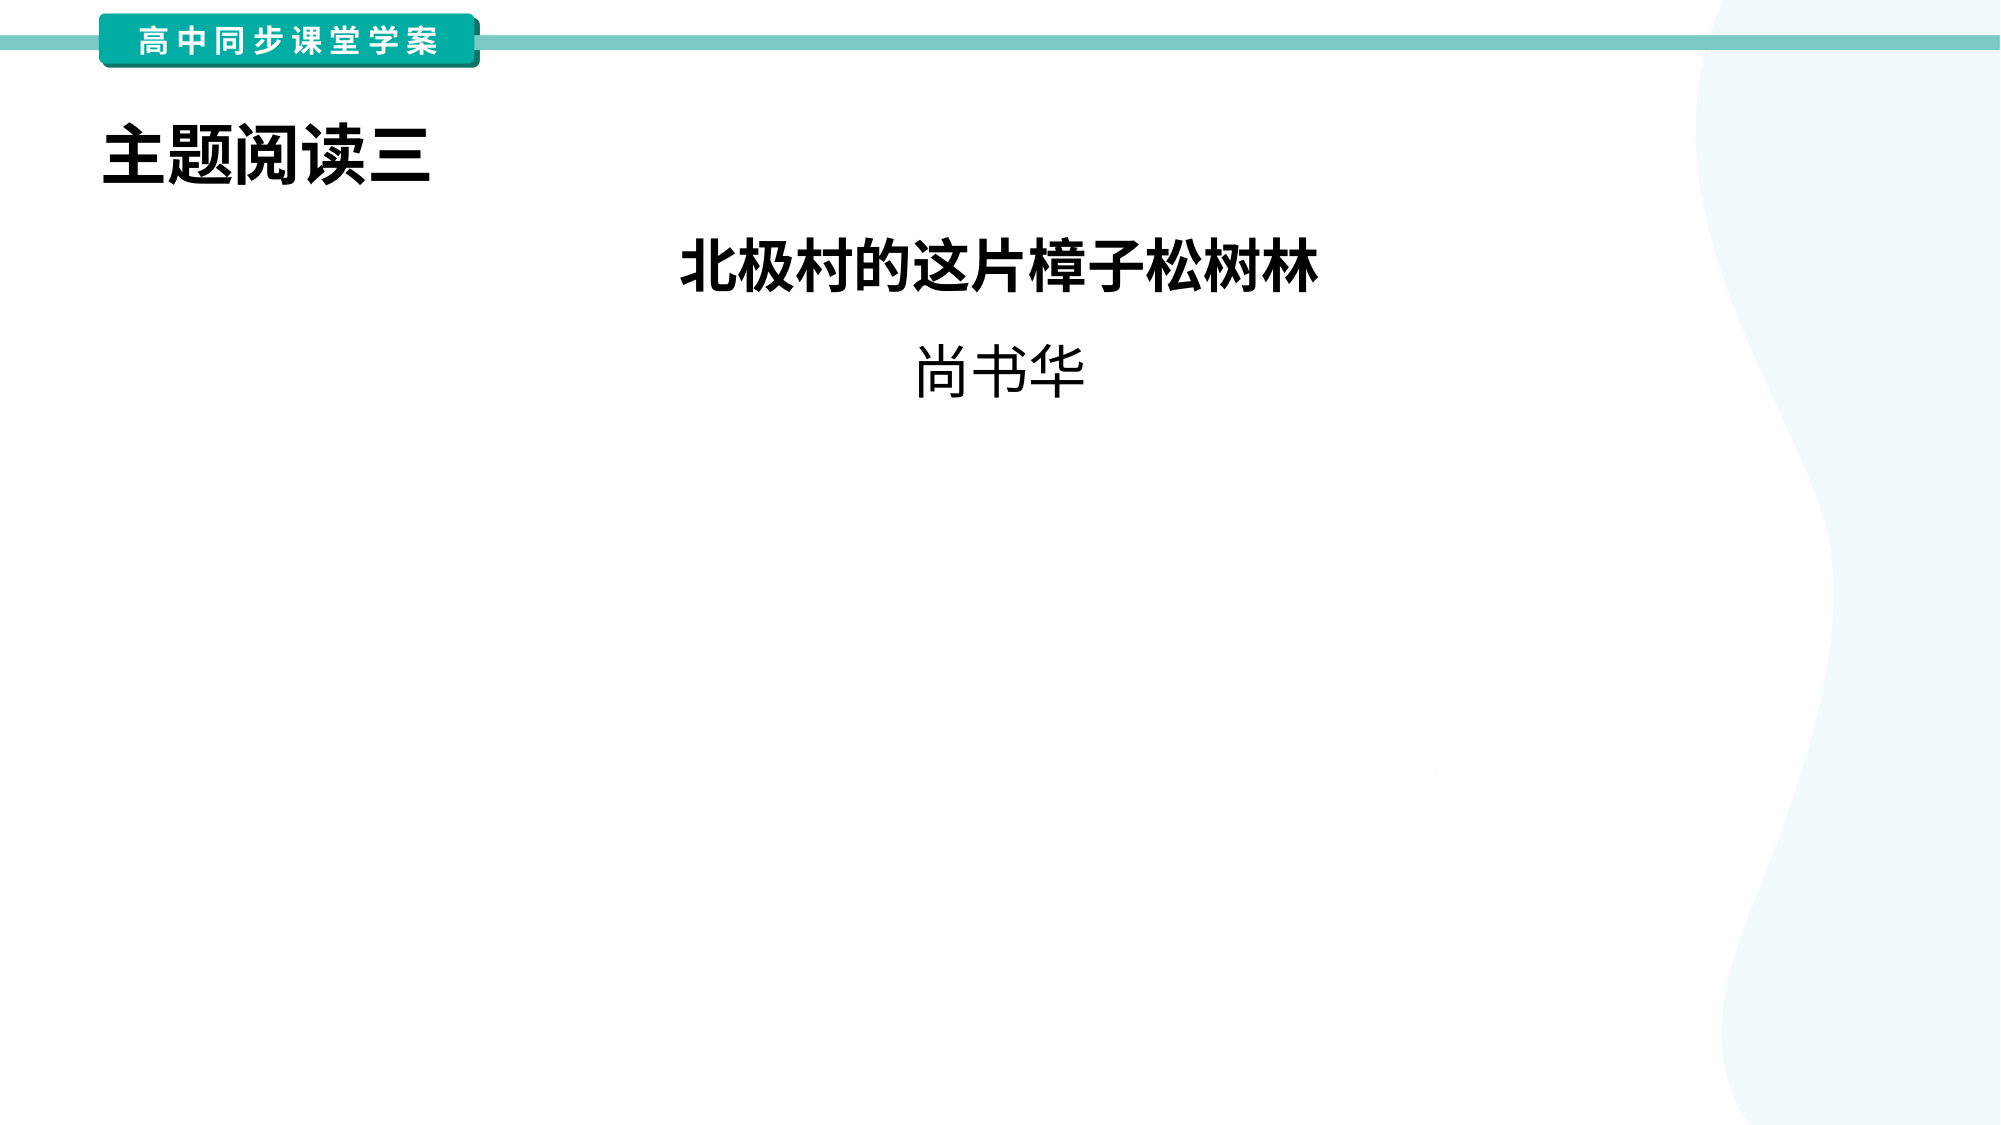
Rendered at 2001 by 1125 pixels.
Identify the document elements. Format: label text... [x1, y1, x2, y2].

text_box 主题阅读三 [100, 76, 1899, 254]
picture [0, 0, 2000, 1125]
